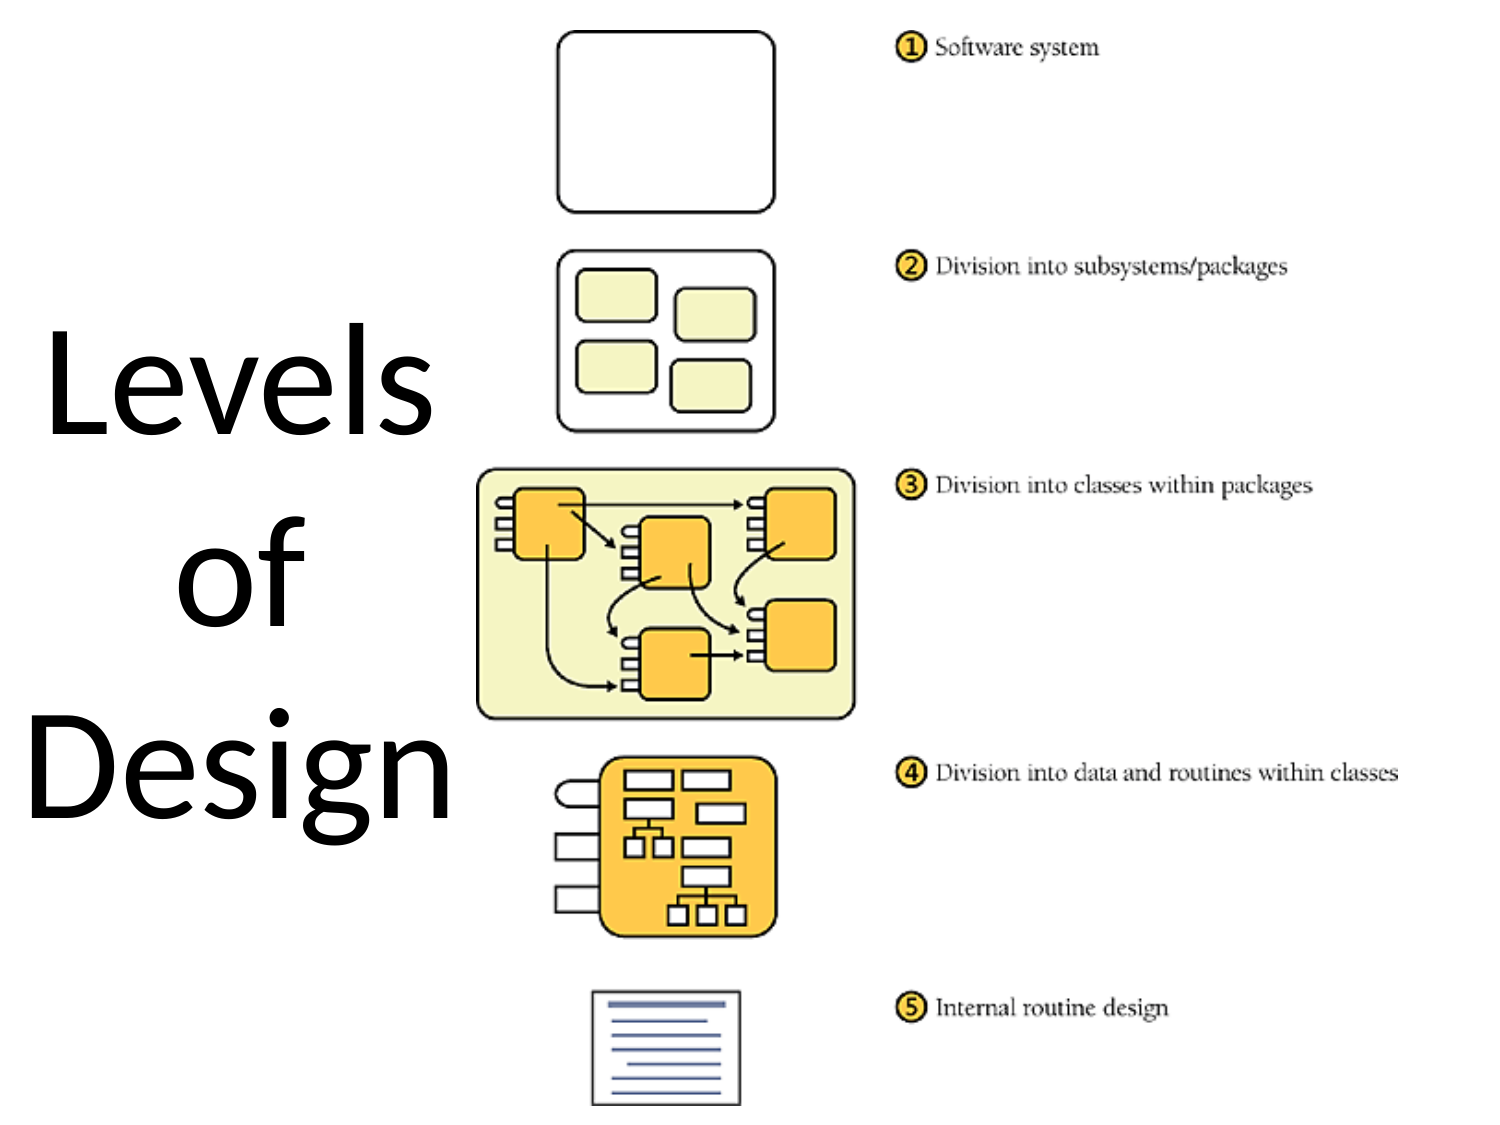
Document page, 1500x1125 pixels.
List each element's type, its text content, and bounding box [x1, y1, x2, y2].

title Levels of Design [3, 240, 470, 885]
picture [475, 30, 1399, 1107]
